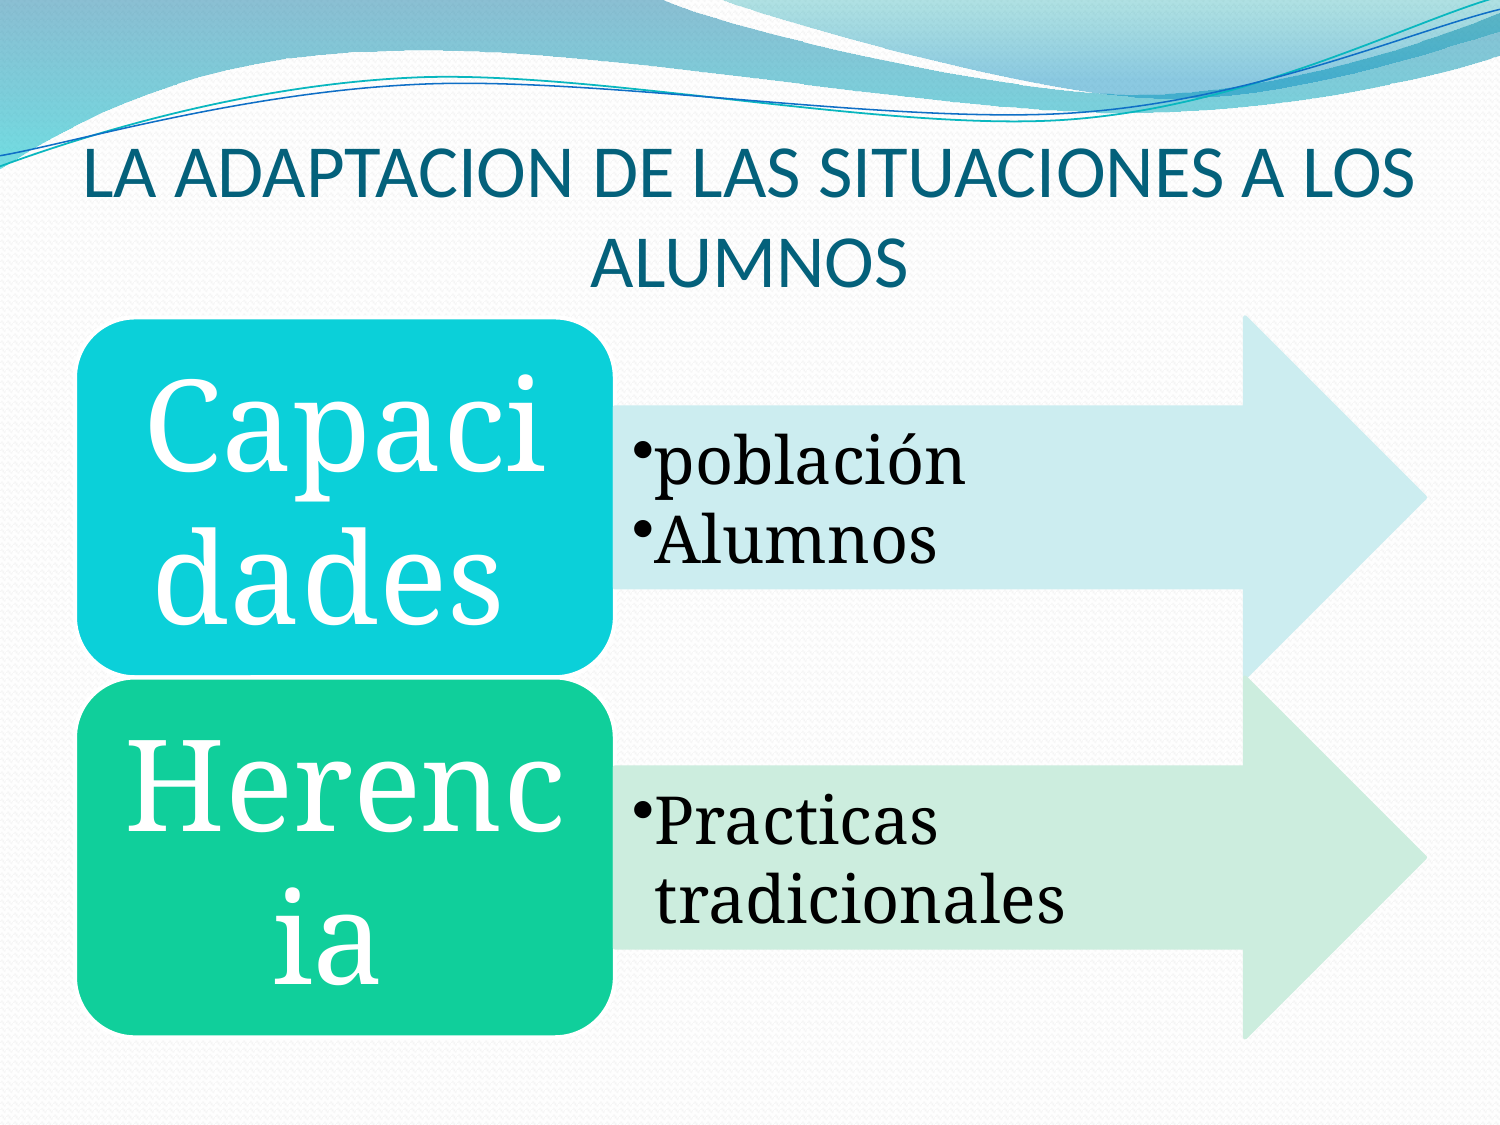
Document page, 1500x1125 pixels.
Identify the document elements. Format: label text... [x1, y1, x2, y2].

title LA ADAPTACION DE LAS SITUACIONES A LOS ALUMNOS [75, 115, 1425, 303]
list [74, 317, 1426, 1038]
